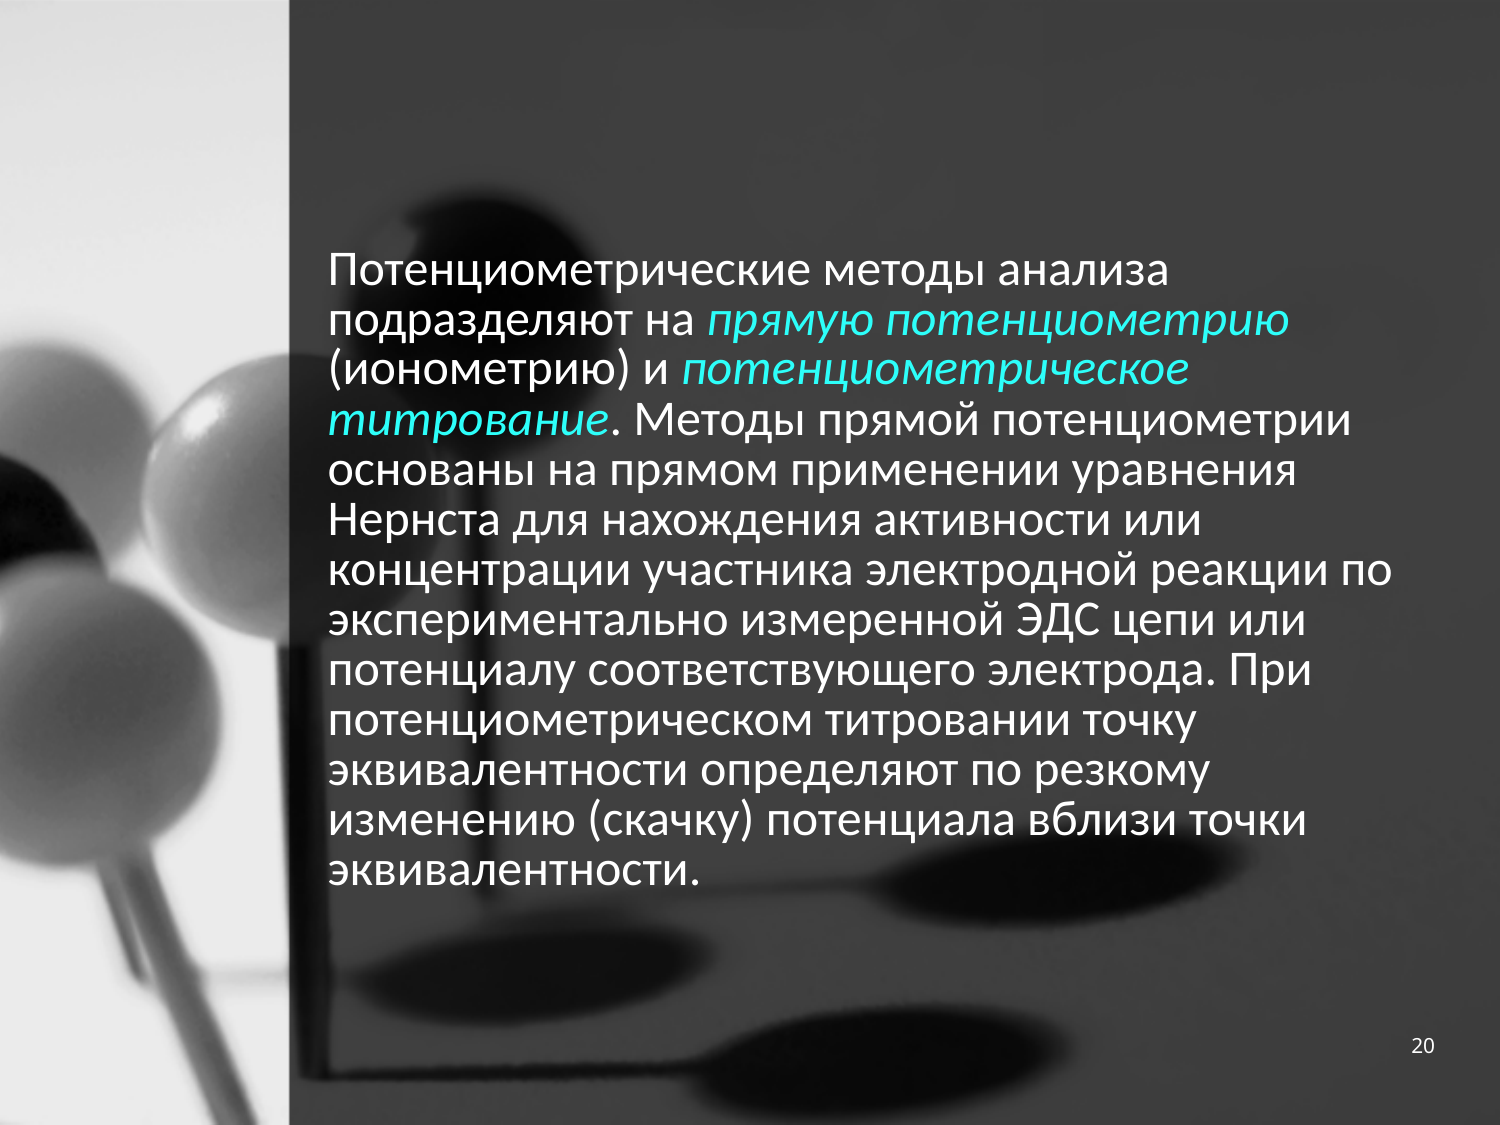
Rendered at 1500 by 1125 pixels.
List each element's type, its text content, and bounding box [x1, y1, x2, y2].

picture [0, 0, 1500, 1125]
list Потенциометрические методы анализа подразделяют на прямую потенциометрию (ионометрию) и потенциометрическое титрование. Методы прямой потенциометрии основаны на прямом применении уравнения Нернста для нахождения активности или концентрации участника электродной реакции по экспериментально измеренной ЭДС цепи или потенциалу соответствующего электрода. При потенциометрическом титровании точку эквивалентности определяют по резкому изменению (скачку) потенциала вблизи точки эквивалентности. [312, 237, 1451, 1001]
slide_number 20 [1237, 1025, 1450, 1100]
